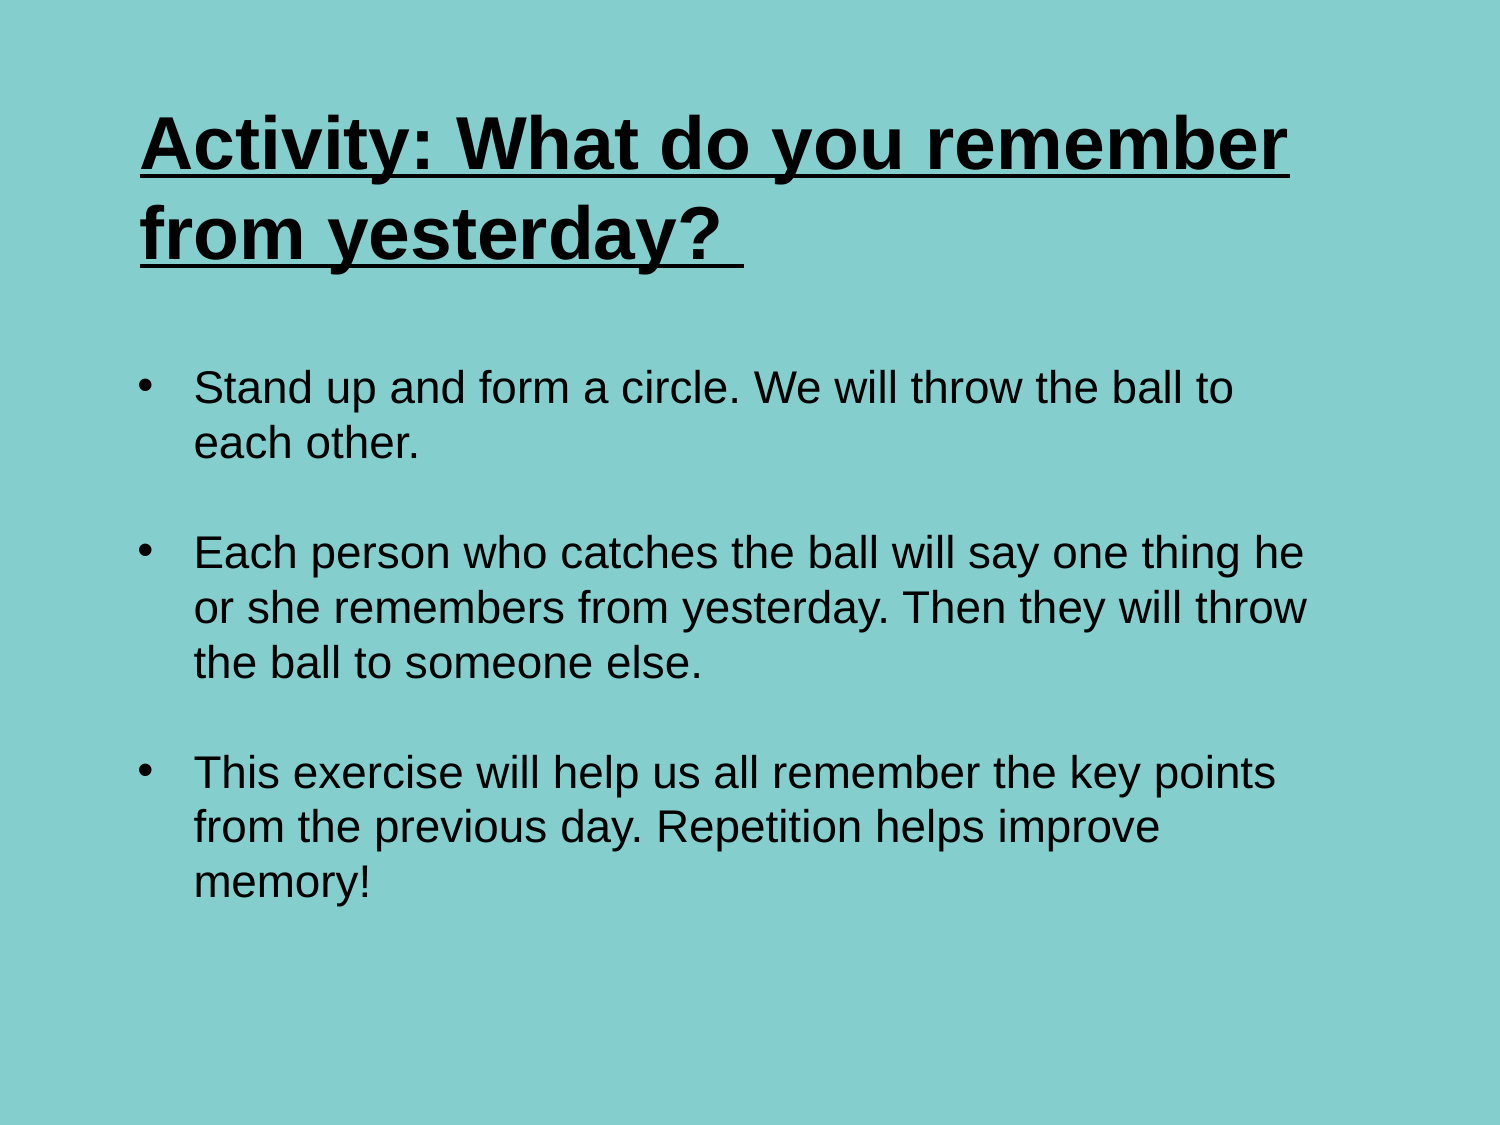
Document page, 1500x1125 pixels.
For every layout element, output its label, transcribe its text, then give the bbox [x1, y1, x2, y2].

text_box Stand up and form a circle. We will throw the ball to each other. Each person who catches the ball will say one thing he or she remembers from yesterday. Then they will throw the ball to someone else. This exercise will help us all remember the key points from the previous day. Repetition helps improve memory! [122, 349, 1336, 915]
text_box Activity: What do you remember from yesterday? [124, 87, 1400, 283]
